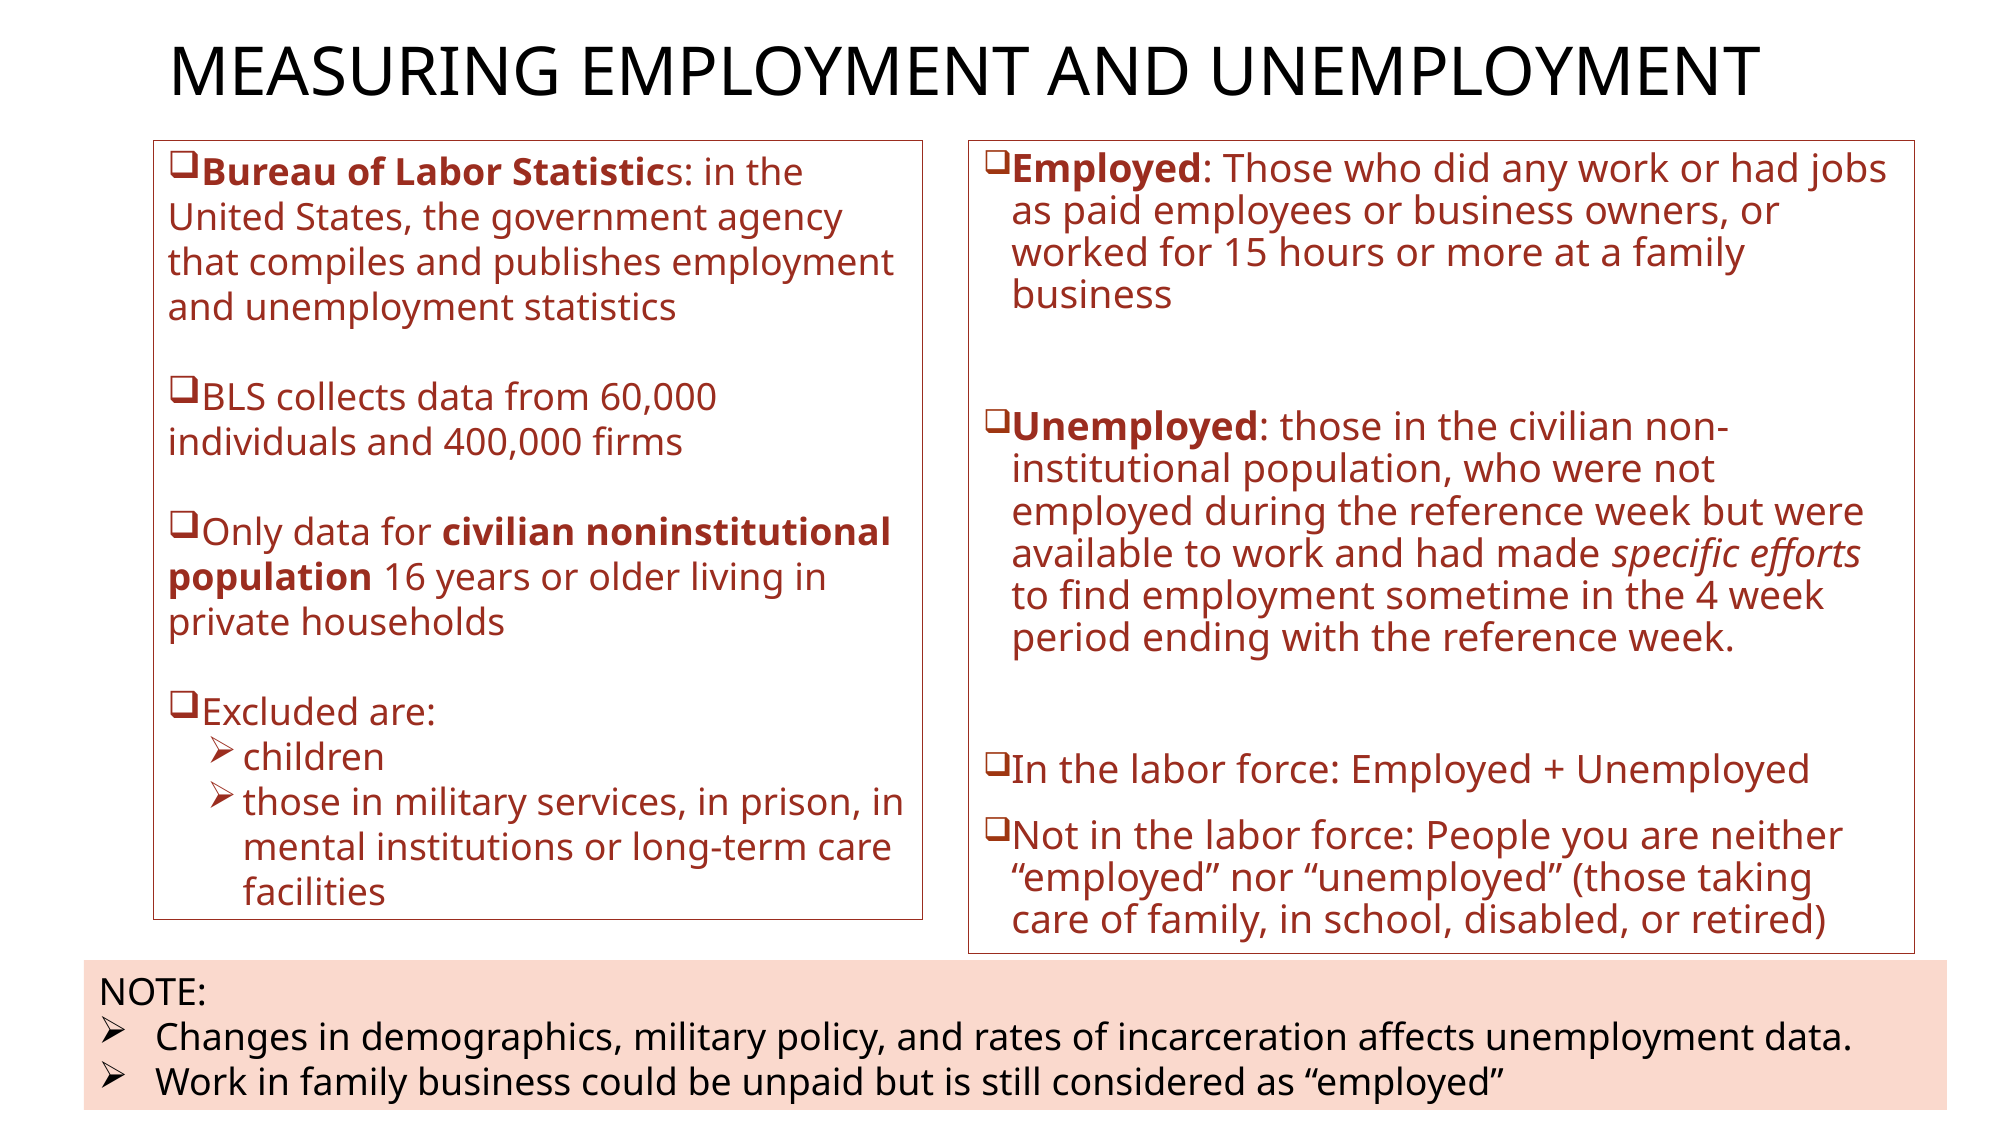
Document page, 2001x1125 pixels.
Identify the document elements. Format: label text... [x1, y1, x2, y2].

text_box Bureau of Labor Statistics: in the United States, the government agency that compiles and publishes employment and unemployment statistics BLS collects data from 60,000 individuals and 400,000 firms Only data for civilian noninstitutional population 16 years or older living in private households Excluded are: children those in military services, in prison, in mental institutions or long-term care facilities [153, 140, 923, 920]
title Measuring Employment and Unemployment [153, 21, 1879, 125]
list Employed: Those who did any work or had jobs as paid employees or business owners, or worked for 15 hours or more at a family business Unemployed: those in the civilian non-institutional population, who were not employed during the reference week but were available to work and had made specific efforts to find employment sometime in the 4 week period ending with the reference week. In the labor force: Employed + Unemployed Not in the labor force: People you are neither “employed” nor “unemployed” (those taking care of family, in school, disabled, or retired) [968, 140, 1915, 954]
text_box NOTE: Changes in demographics, military policy, and rates of incarceration affects unemployment data. Work in family business could be unpaid but is still considered as “employed” [83, 960, 1947, 1110]
